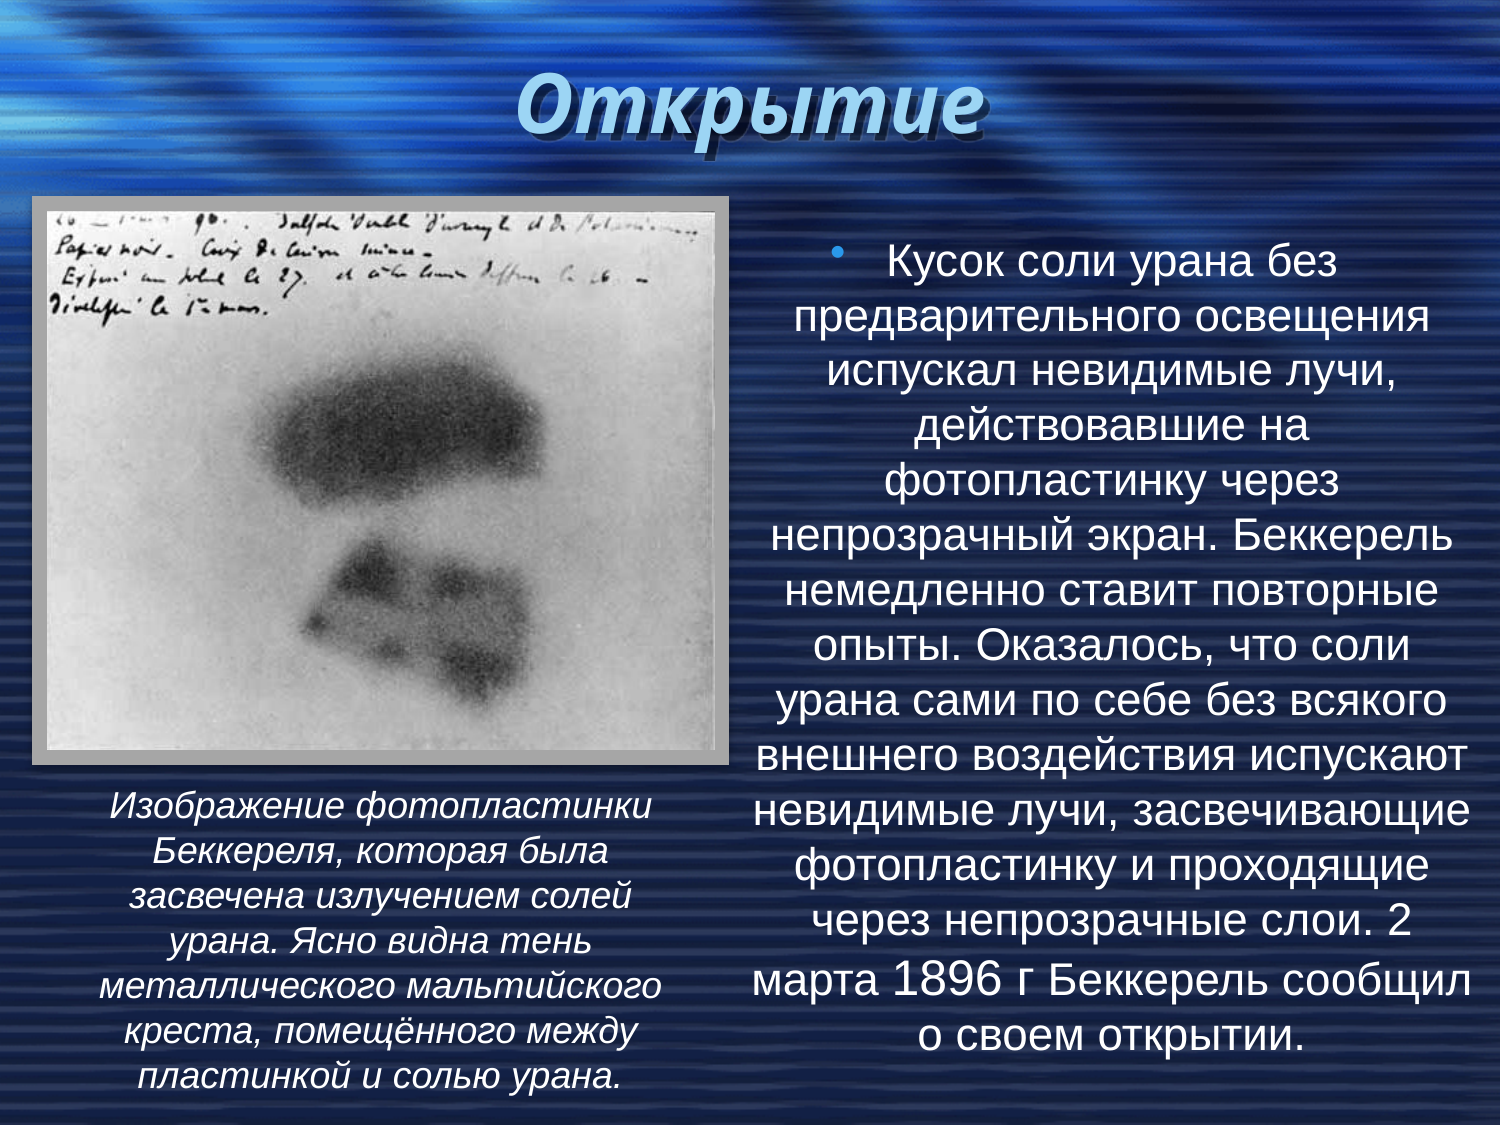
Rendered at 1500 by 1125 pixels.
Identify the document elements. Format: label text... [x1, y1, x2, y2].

list Кусок соли урана без предварительного освещения испускал невидимые лучи, действовавшие на фотопластинку через непрозрачный экран. Беккерель немедленно ставит повторные опыты. Оказалось, что соли урана сами по себе без всякого внешнего воздействия испускают невидимые лучи, засвечивающие фотопластинку и проходящие через непрозрачные слои. 2 марта 1896 г Беккерель сообщил о своем открытии. [703, 222, 1489, 1079]
text_box Изображение фотопластинки Беккереля, которая была засвечена излучением солей урана. Ясно видна тень металлического мальтийского креста, помещённого между пластинкой и солью урана. [58, 773, 703, 1104]
title Открытие [74, 34, 1426, 166]
picture [0, 0, 1500, 1125]
